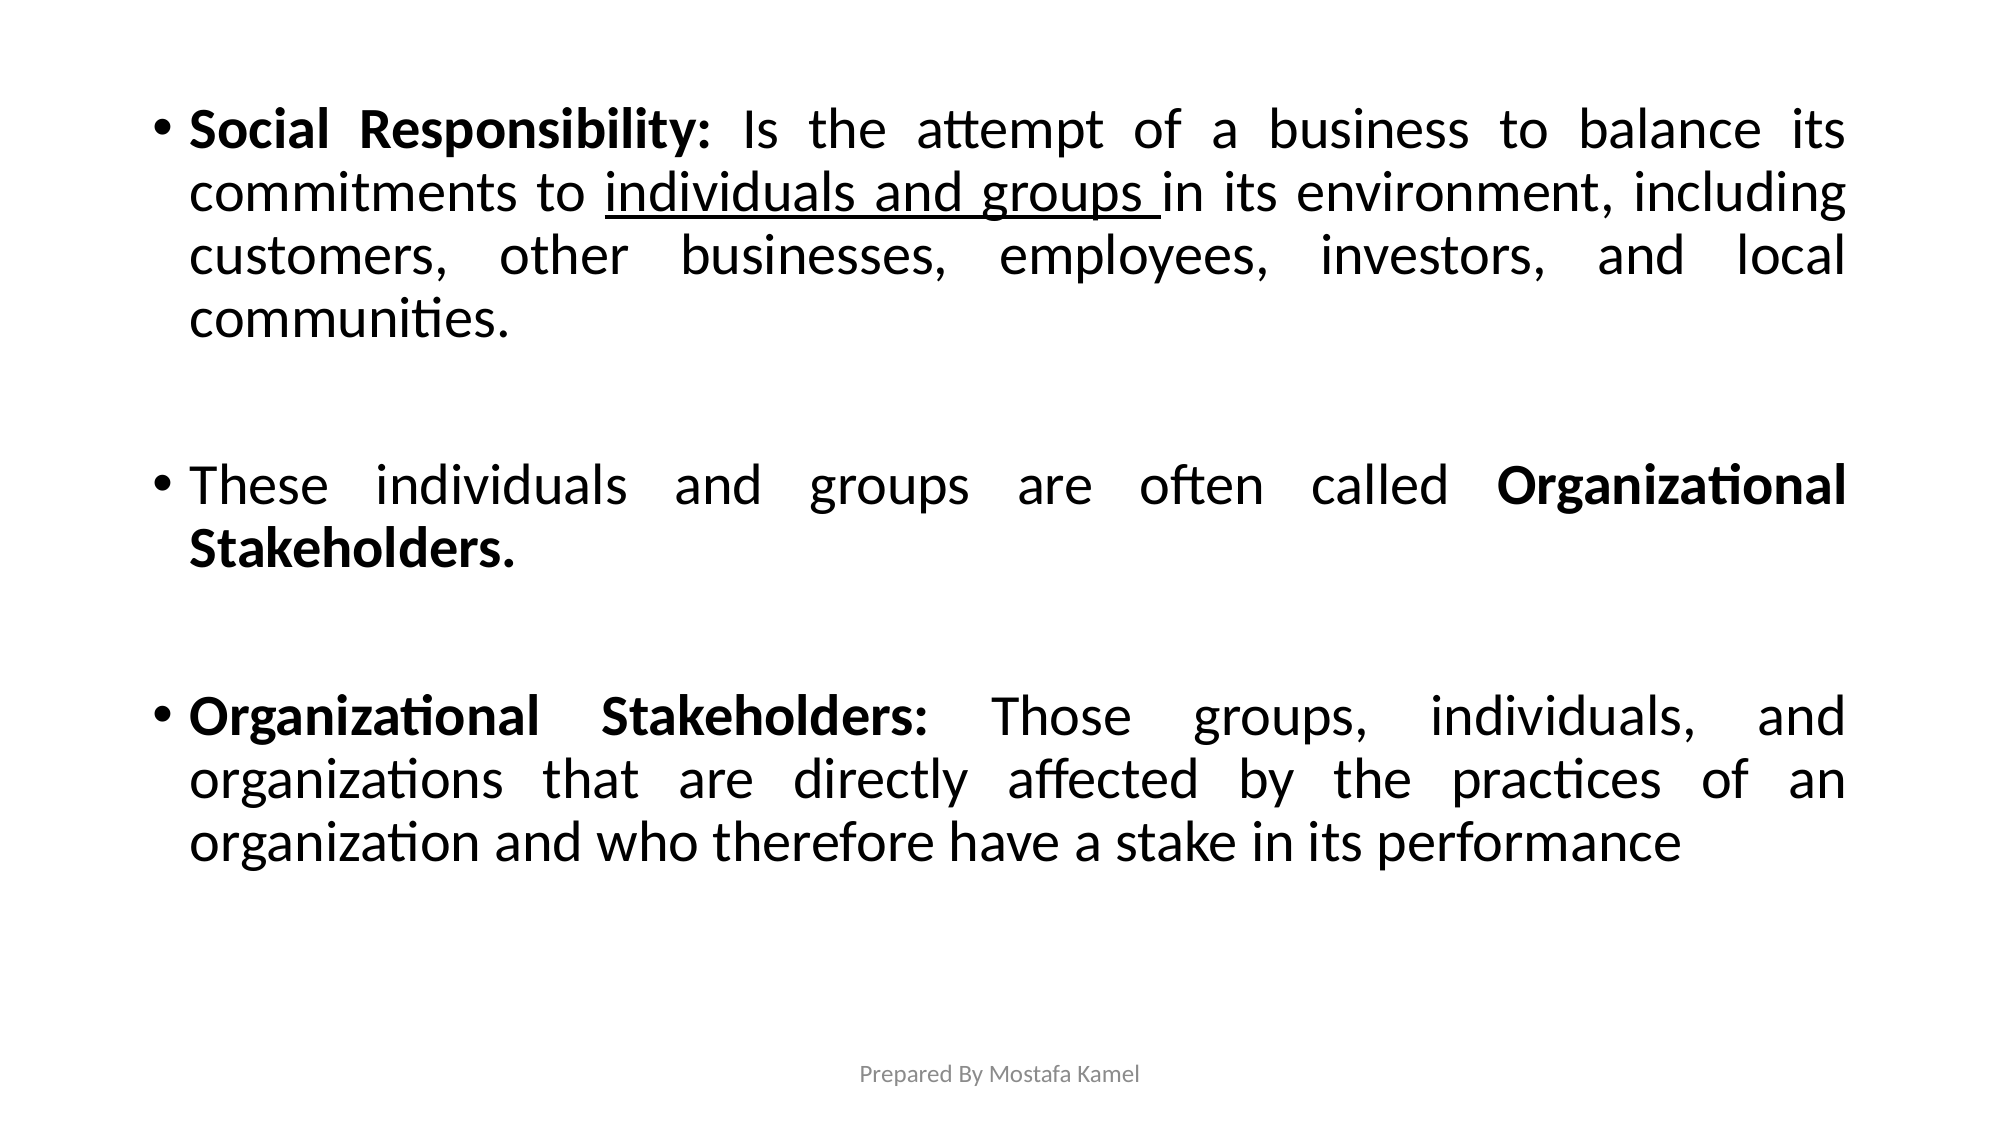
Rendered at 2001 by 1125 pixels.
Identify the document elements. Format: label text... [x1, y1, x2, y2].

list Social Responsibility: Is the attempt of a business to balance its commitments to individuals and groups in its environment, including customers, other businesses, employees, investors, and local communities. These individuals and groups are often called Organizational Stakeholders. Organizational Stakeholders: Those groups, individuals, and organizations that are directly affected by the practices of an organization and who therefore have a stake in its performance [137, 90, 1863, 1014]
footer Prepared By Mostafa Kamel [662, 1042, 1338, 1103]
